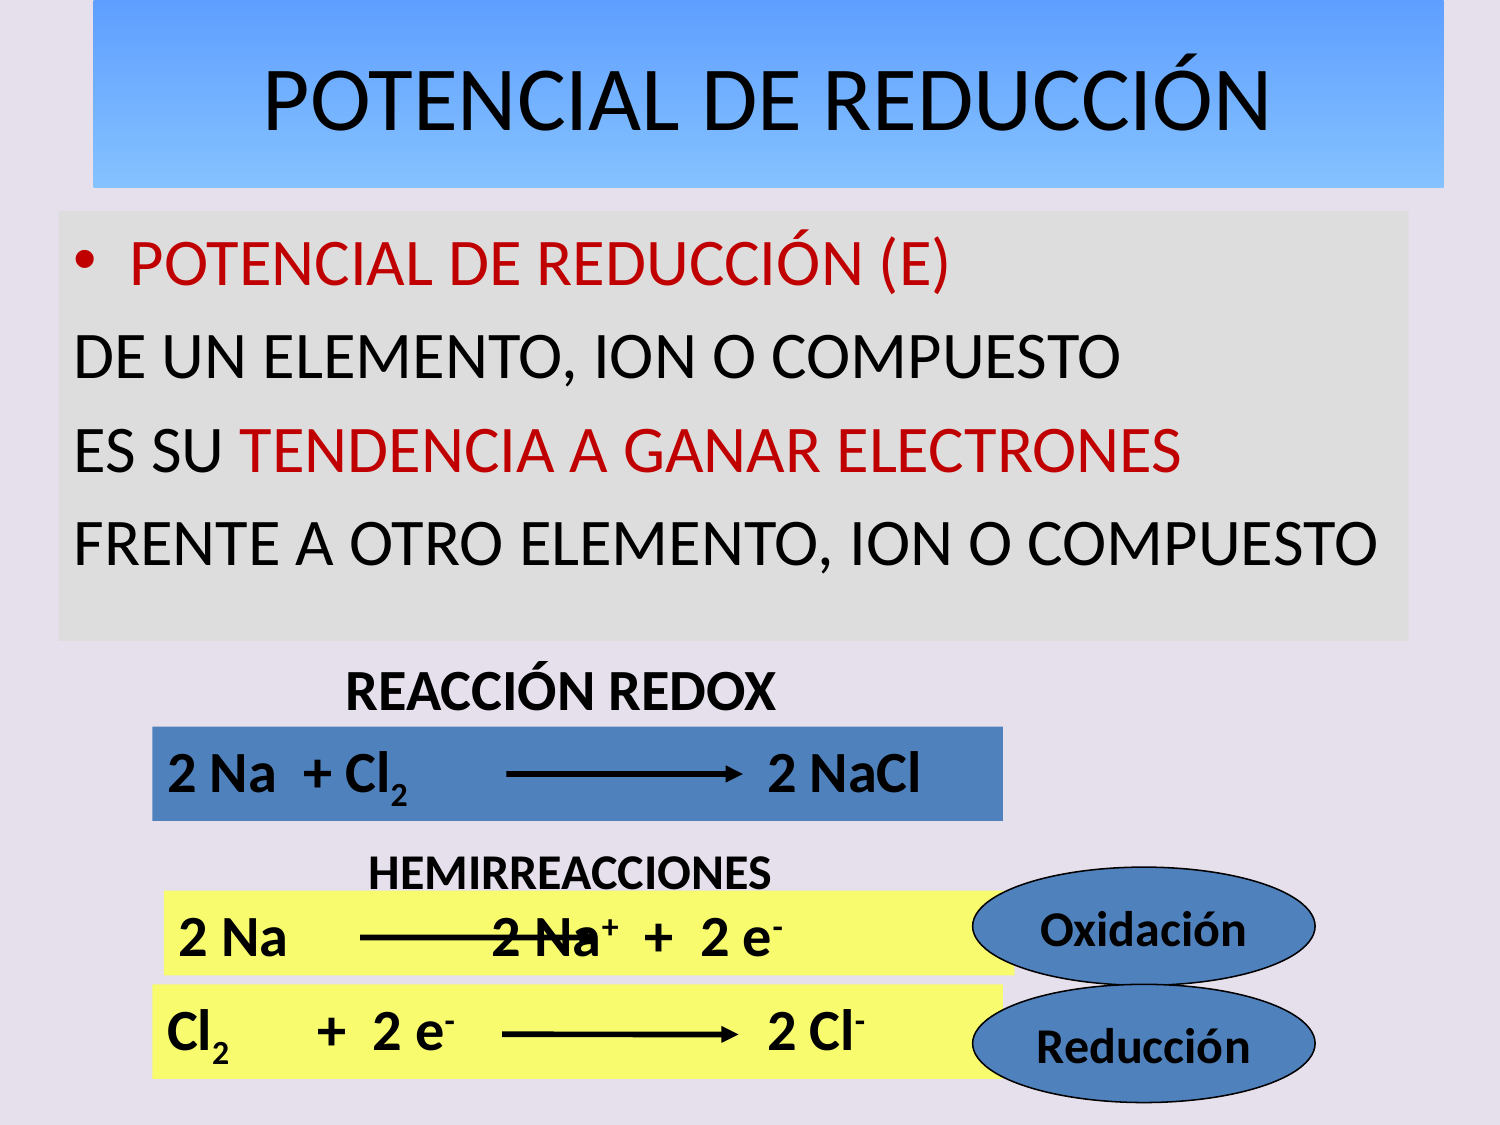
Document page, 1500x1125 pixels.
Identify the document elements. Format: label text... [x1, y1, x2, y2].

list POTENCIAL DE REDUCCIÓN (E) DE UN ELEMENTO, ION O COMPUESTO ES SU TENDENCIA A GANAR ELECTRONES FRENTE A OTRO ELEMENTO, ION O COMPUESTO [58, 210, 1409, 641]
text_box Oxidación [1012, 867, 1316, 985]
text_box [152, 726, 1004, 812]
title POTENCIAL DE REDUCCIÓN [93, 0, 1444, 188]
text_box REACCIÓN REDOX [330, 644, 791, 724]
text_box HEMIRREACCIONES [353, 831, 788, 888]
text_box Reducción [1002, 984, 1316, 1103]
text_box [152, 984, 1004, 1070]
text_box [163, 890, 1015, 976]
